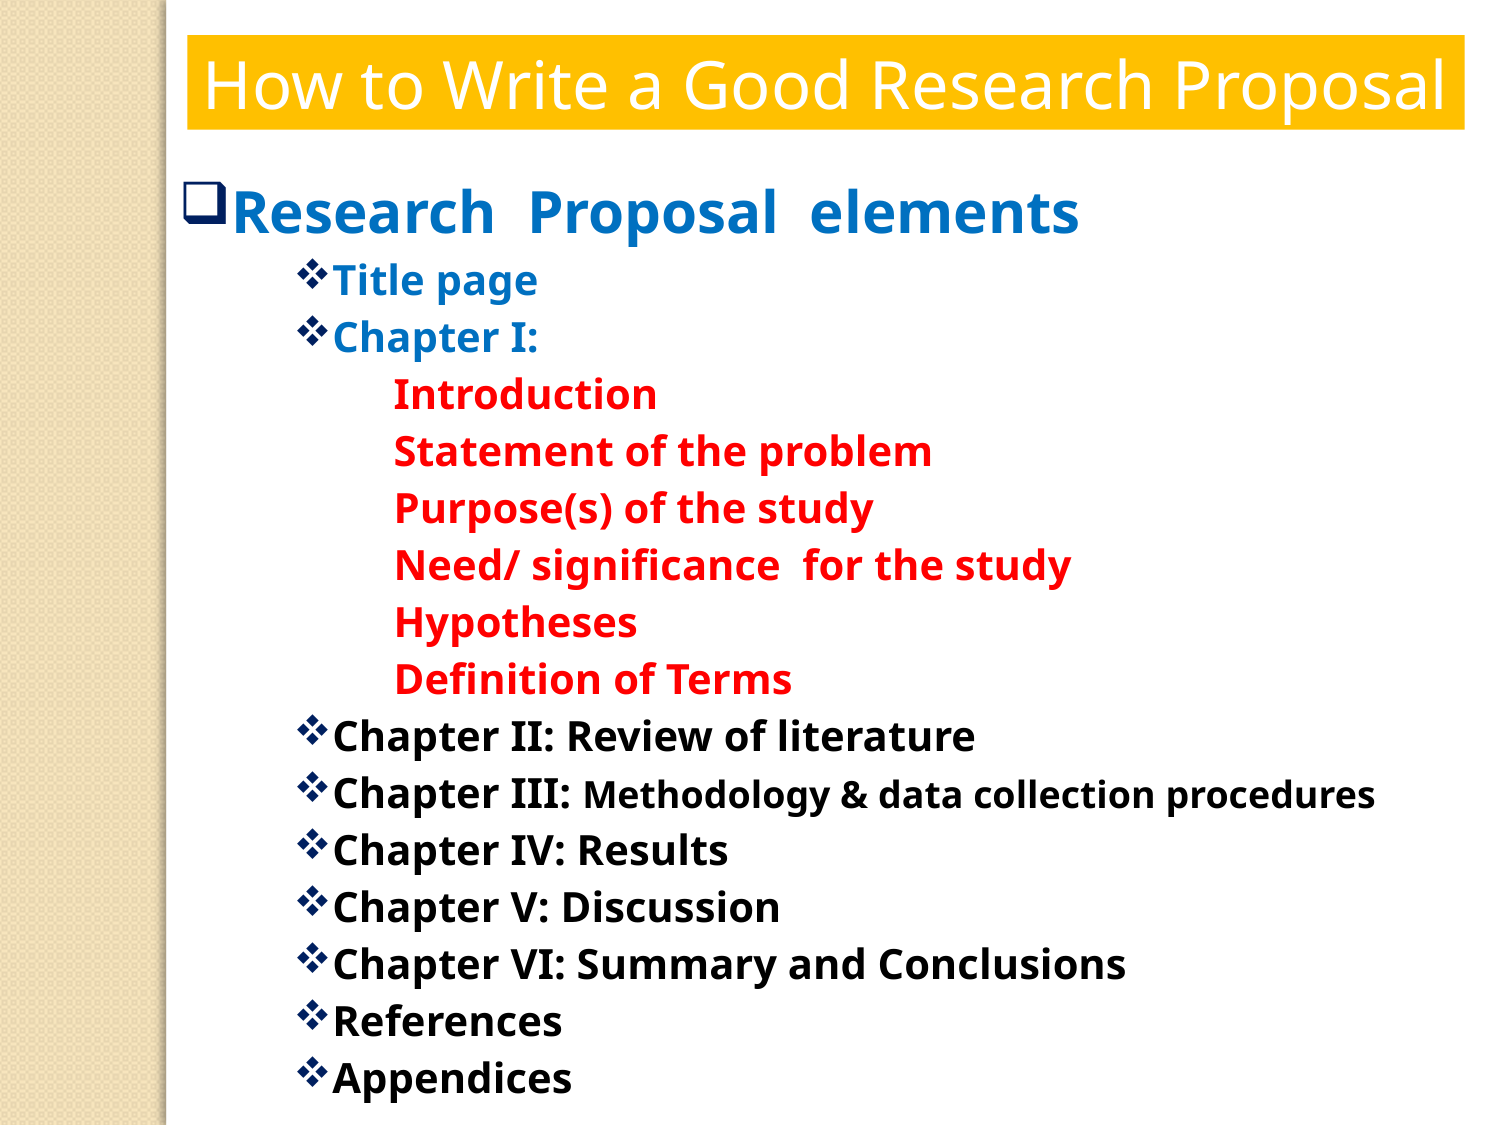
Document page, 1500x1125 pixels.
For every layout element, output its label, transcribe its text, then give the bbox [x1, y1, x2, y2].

text_box How to Write a Good Research Proposal [187, 35, 1465, 130]
table_header Research Proposal elements Title page Chapter I: Introduction Statement of the problem Purpose(s) of the study Need/ significance for the study Hypotheses Definition of Terms Chapter II: Review of literature Chapter III: Methodology & data collection procedures Chapter IV: Results Chapter V: Discussion Chapter VI: Summary and Conclusions References Appendices [164, 164, 1477, 1113]
